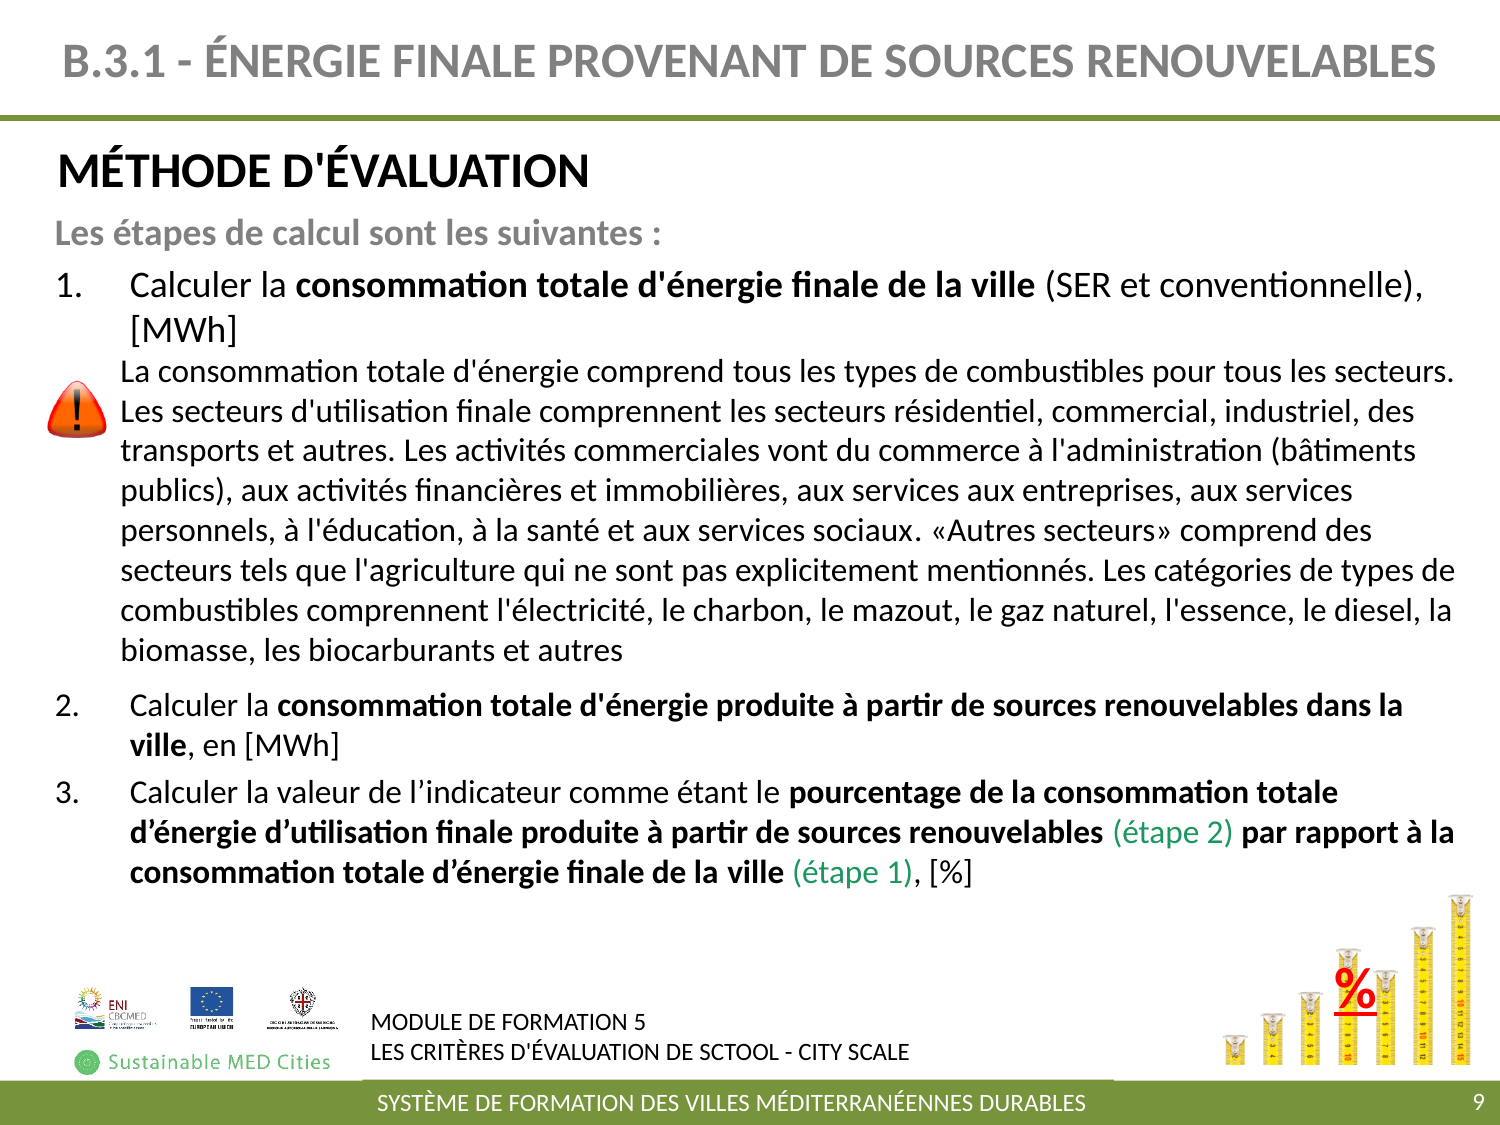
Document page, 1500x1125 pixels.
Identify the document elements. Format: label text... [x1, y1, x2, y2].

picture [62, 978, 356, 1080]
text_box Les étapes de calcul sont les suivantes : Calculer la consommation totale d'énergie finale de la ville (SER et conventionnelle), [MWh] Calculer la consommation totale d'énergie produite à partir de sources renouvelables dans la ville, en [MWh] Calculer la valeur de l’indicateur comme étant le pourcentage de la consommation totale d’énergie d’utilisation finale produite à partir de sources renouvelables (étape 2) par rapport à la consommation totale d’énergie finale de la ville (étape 1), [%] [39, 200, 1480, 474]
text_box MÉTHODE D'ÉVALUATION [42, 130, 1329, 217]
picture [45, 378, 108, 440]
text_box SYSTÈME DE FORMATION DES VILLES MÉDITERRANÉENNES DURABLES [362, 1079, 1114, 1125]
slide_number 9 [1149, 1078, 1500, 1123]
title B.3.1 - ÉNERGIE FINALE PROVENANT DE SOURCES RENOUVELABLES [0, 0, 1500, 117]
text_box La consommation totale d'énergie comprend tous les types de combustibles pour tous les secteurs. Les secteurs d'utilisation finale comprennent les secteurs résidentiel, commercial, industriel, des transports et autres. Les activités commerciales vont du commerce à l'administration (bâtiments publics), aux activités financières et immobilières, aux services aux entreprises, aux services personnels, à l'éducation, à la santé et aux services sociaux. «Autres secteurs» comprend des secteurs tels que l'agriculture qui ne sont pas explicitement mentionnés. Les catégories de types de combustibles comprennent l'électricité, le charbon, le mazout, le gaz naturel, l'essence, le diesel, la biomasse, les biocarburants et autres [105, 341, 1473, 676]
picture [1214, 889, 1480, 1066]
